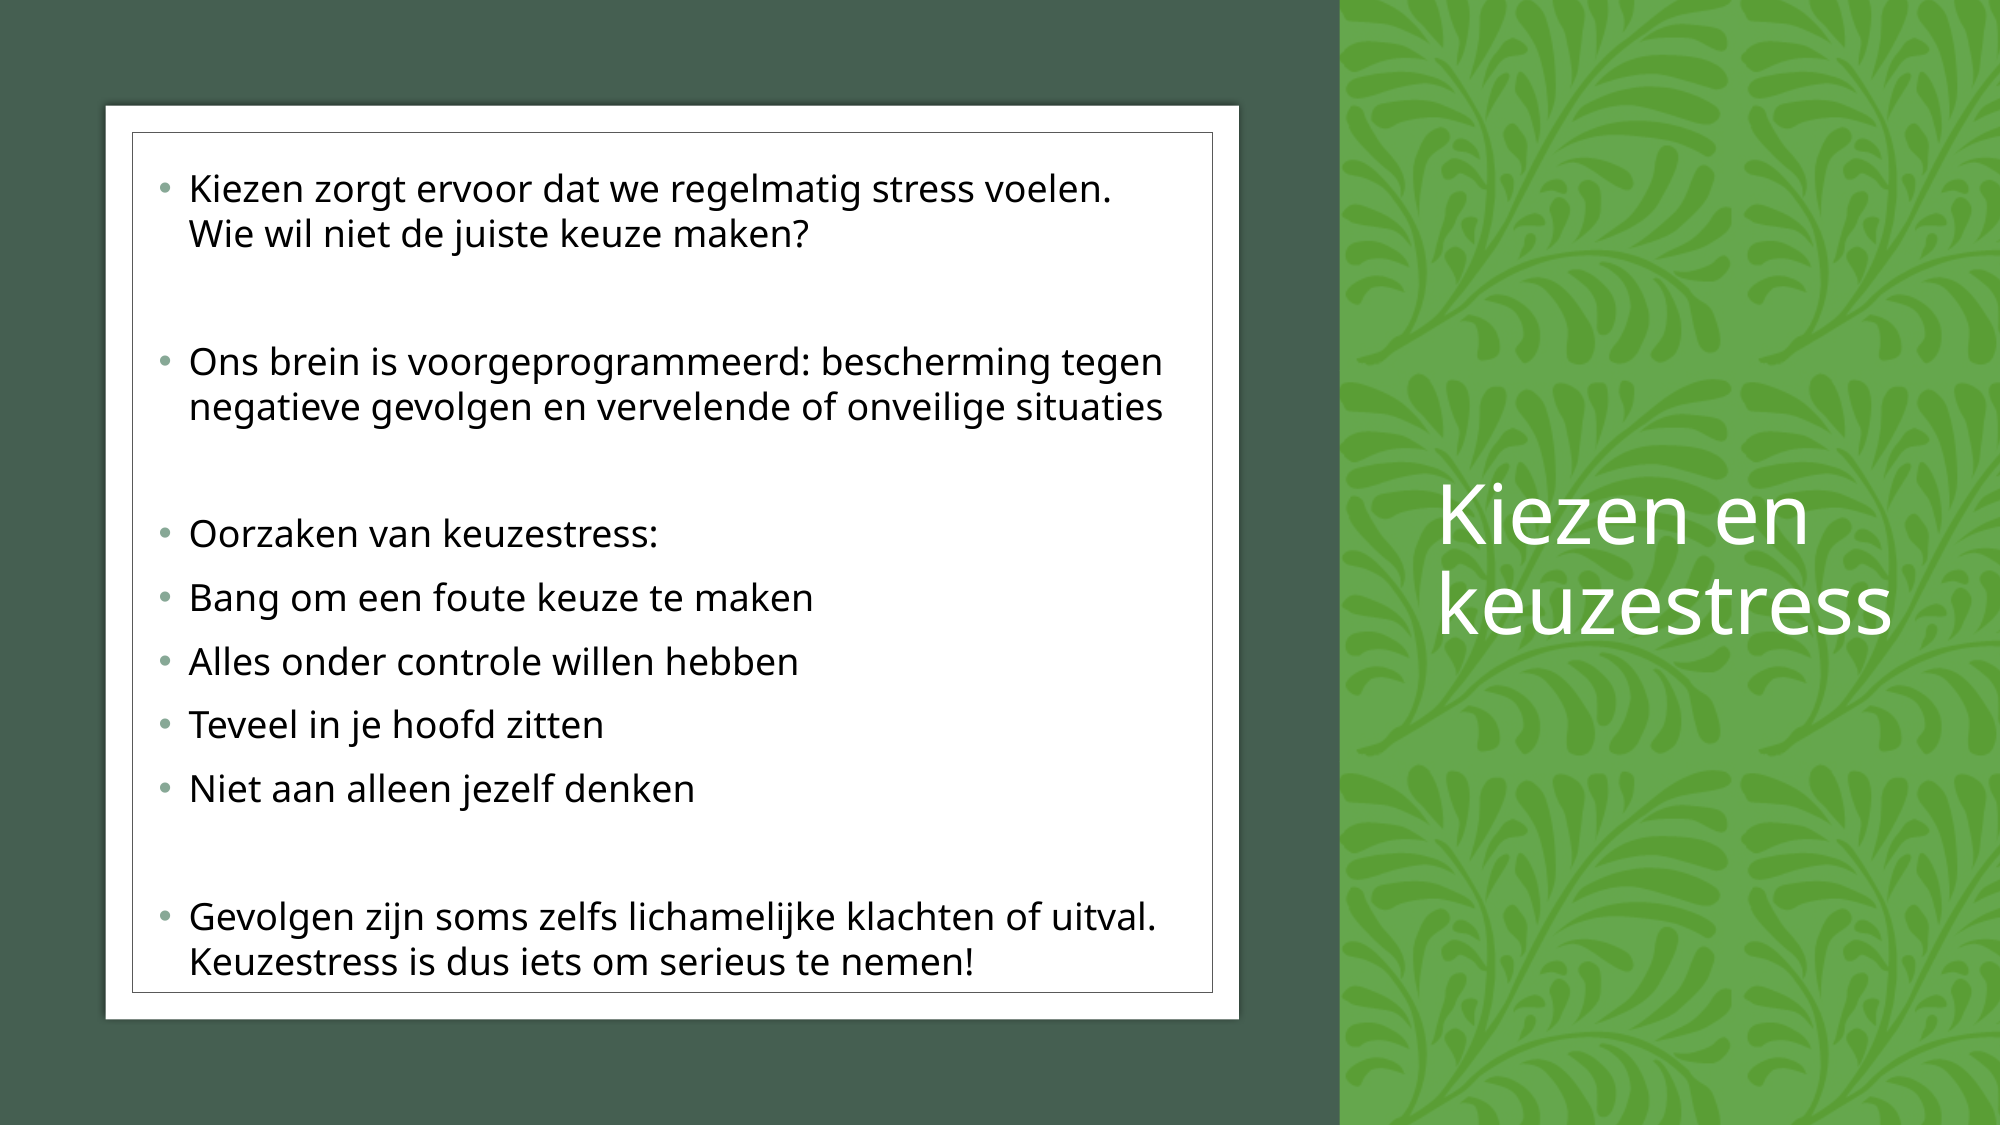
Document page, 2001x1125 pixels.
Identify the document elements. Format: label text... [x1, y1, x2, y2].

text_box [132, 132, 1213, 993]
text_box [105, 105, 1239, 1020]
text_box [1339, 0, 2000, 1125]
text_box [0, 0, 1339, 1125]
title Kiezen en keuzestress [1420, 105, 1931, 1020]
list Kiezen zorgt ervoor dat we regelmatig stress voelen. Wie wil niet de juiste keuze maken? Ons brein is voorgeprogrammeerd: bescherming tegen negatieve gevolgen en vervelende of onveilige situaties Oorzaken van keuzestress: Bang om een foute keuze te maken Alles onder controle willen hebben Teveel in je hoofd zitten Niet aan alleen jezelf denken Gevolgen zijn soms zelfs lichamelijke klachten of uitval. Keuzestress is dus iets om serieus te nemen! [143, 157, 1185, 993]
